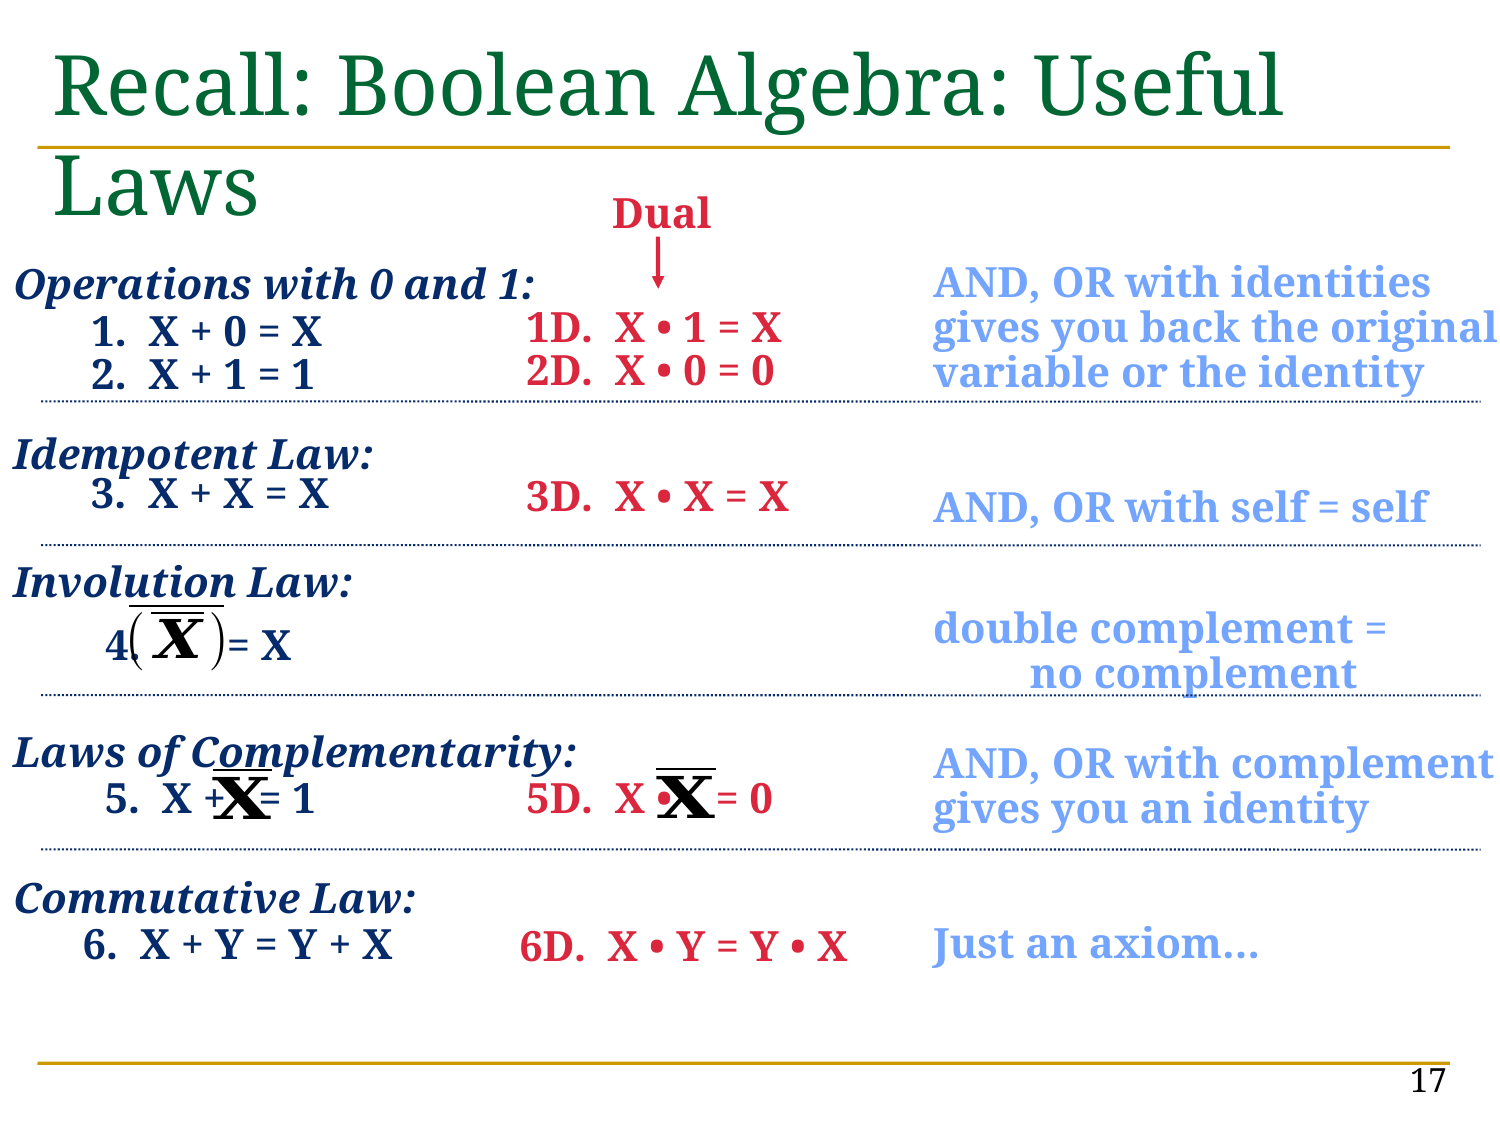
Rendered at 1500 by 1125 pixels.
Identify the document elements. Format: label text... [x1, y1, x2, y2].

text_box 5D. X • = 0 [516, 774, 837, 863]
text_box 6. X + Y = Y + X [72, 921, 404, 973]
text_box 3D. X • X = X [516, 472, 830, 523]
text_box 3. X + X = X [80, 470, 340, 522]
text_box Dual [597, 184, 762, 247]
slide_number 17 [1111, 1036, 1462, 1112]
text_box [651, 236, 665, 289]
text_box 4. = X [94, 621, 302, 673]
text_box 1D. X • 1 = X 2D. X • 0 = 0 [516, 304, 821, 393]
text_box AND, OR with identities gives you back the original variable or the identity AND, OR with self = self double complement = no complement AND, OR with complement gives you an identity Just an axiom… [918, 253, 1500, 977]
text_box 6D. X • Y = Y • X [508, 923, 880, 973]
text_box 1. X + 0 = X 2. X + 1 = 1 [80, 308, 333, 402]
title Recall: Boolean Algebra: Useful Laws [37, 24, 1450, 200]
text_box 5. X + = 1 [94, 774, 327, 826]
text_box Operations with 0 and 1: Idempotent Law: Involution Law: Laws of Complementarity: Commutative Law: [2, 261, 589, 927]
